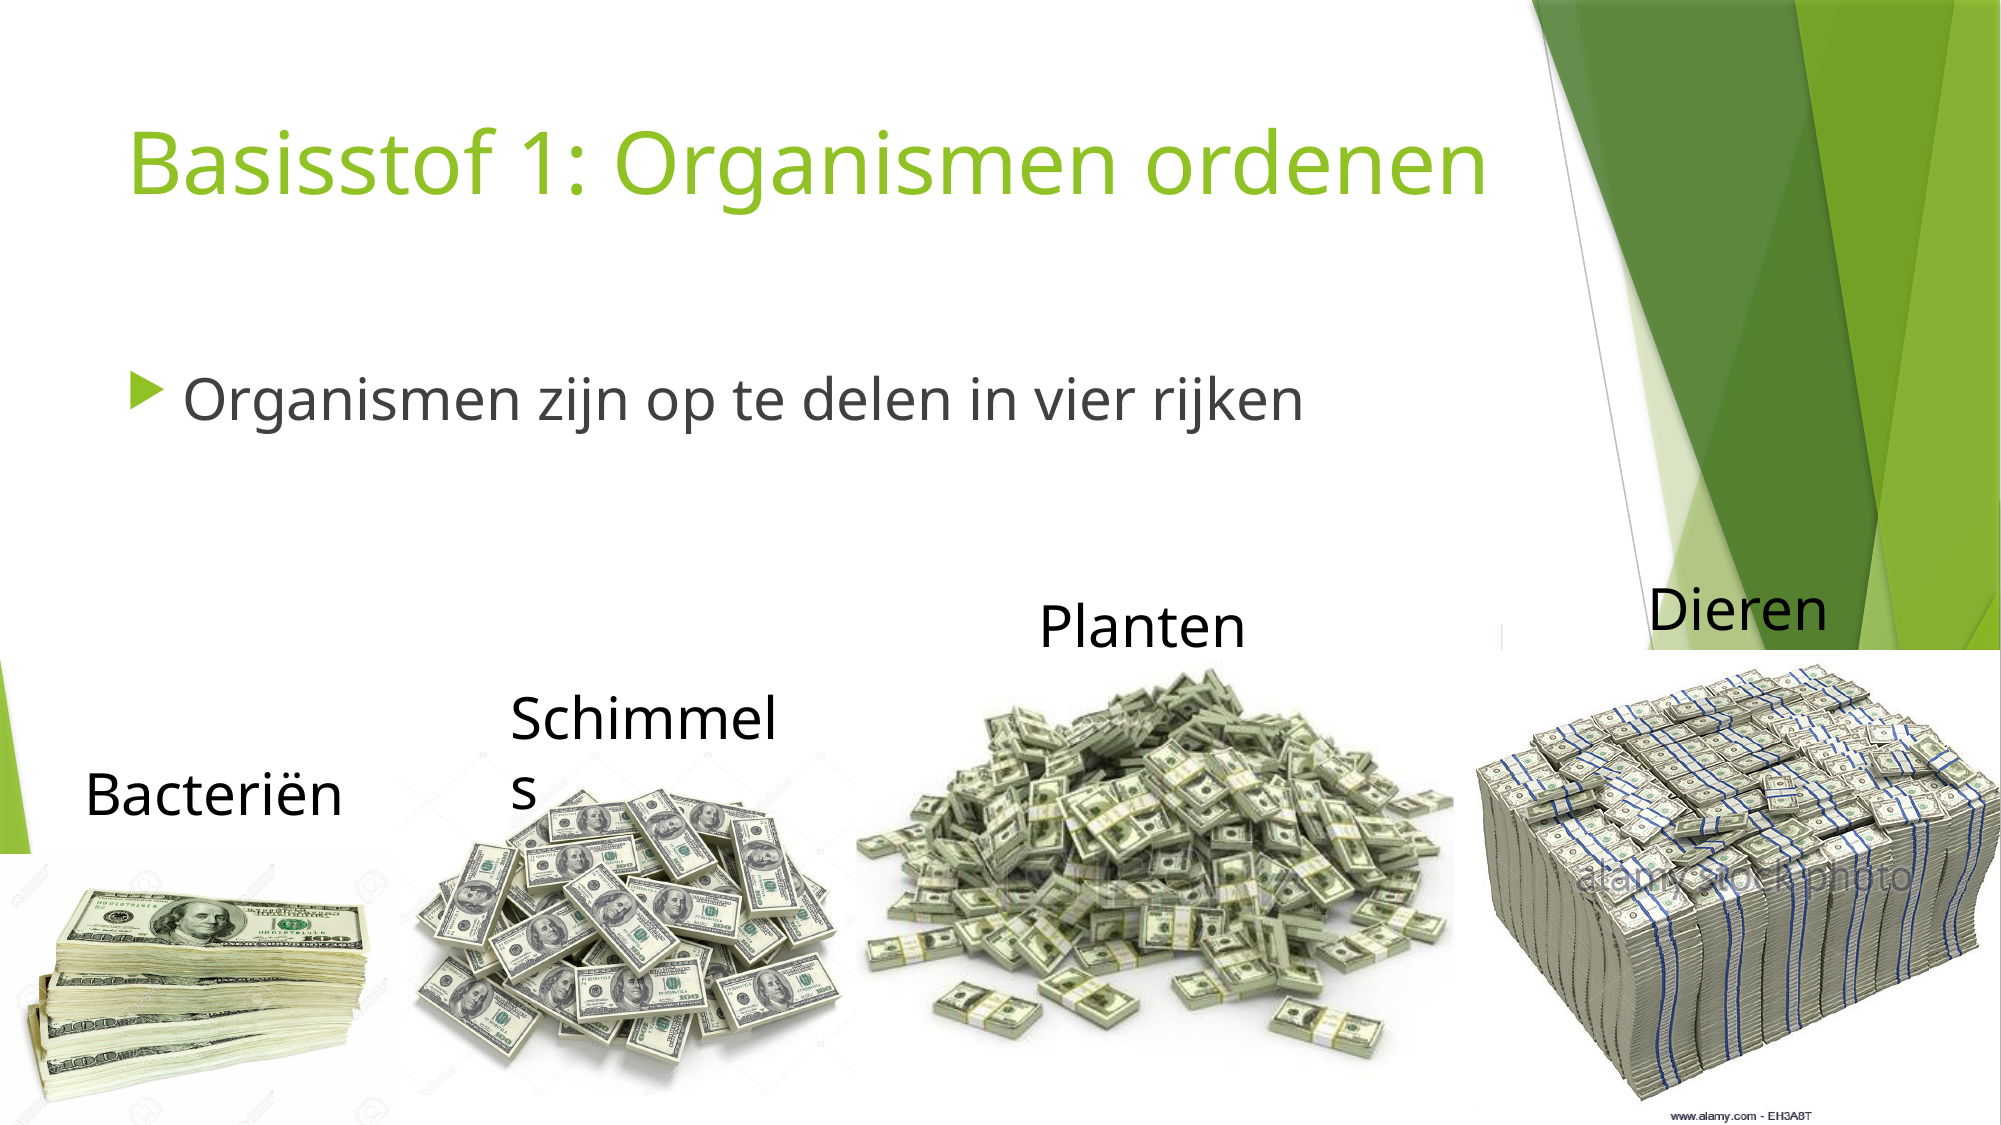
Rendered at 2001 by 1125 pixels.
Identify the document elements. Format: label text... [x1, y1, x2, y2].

picture [0, 624, 2000, 1125]
list Organismen zijn op te delen in vier rijken [111, 354, 1522, 853]
text_box Dieren [1632, 565, 1945, 649]
text_box Schimmels [496, 673, 808, 751]
text_box Bacteriën [69, 750, 381, 835]
text_box Planten [1023, 581, 1336, 623]
title Basisstof 1: Organismen ordenen [111, 99, 1522, 317]
